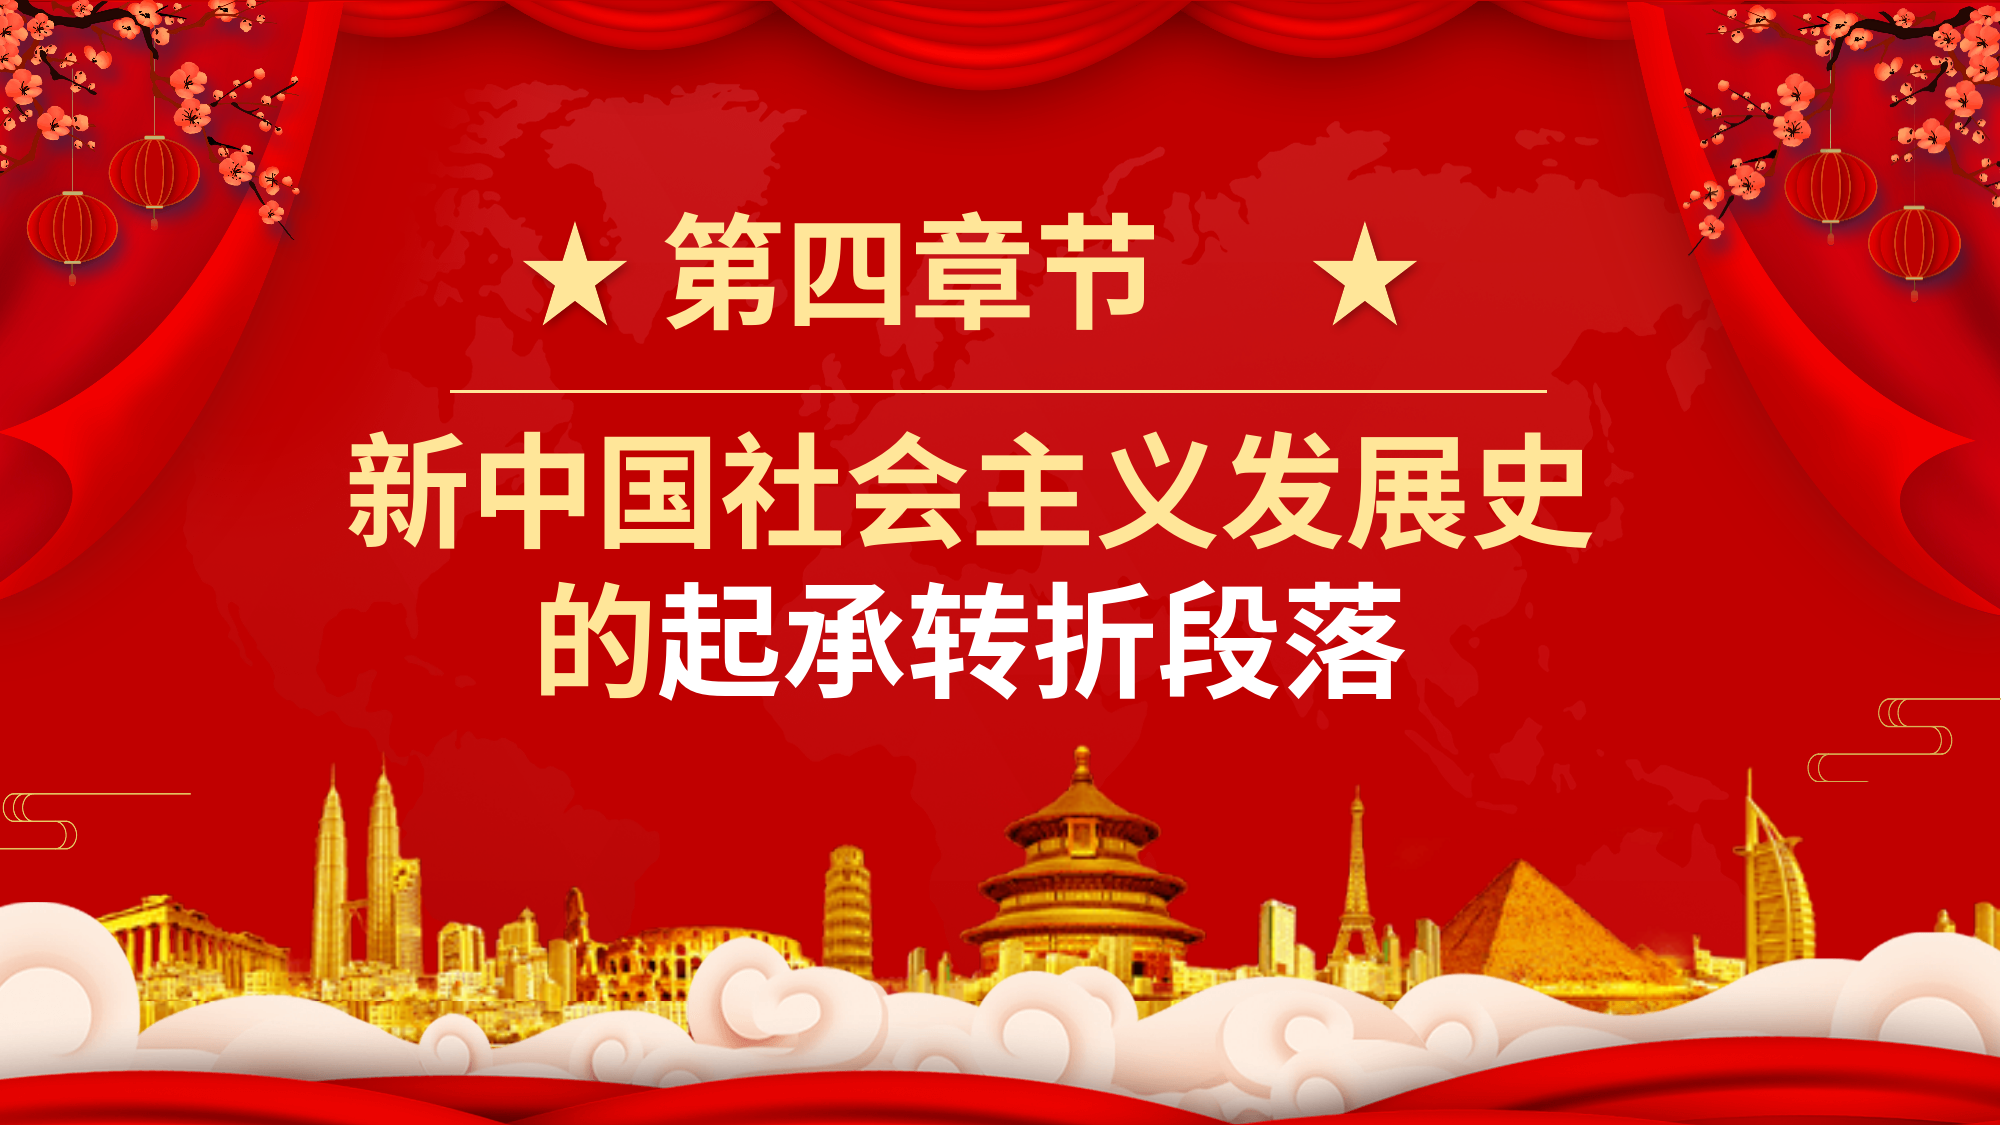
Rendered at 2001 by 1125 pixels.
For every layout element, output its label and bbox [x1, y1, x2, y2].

picture [0, 0, 2001, 805]
text_box [0, 733, 2000, 1125]
